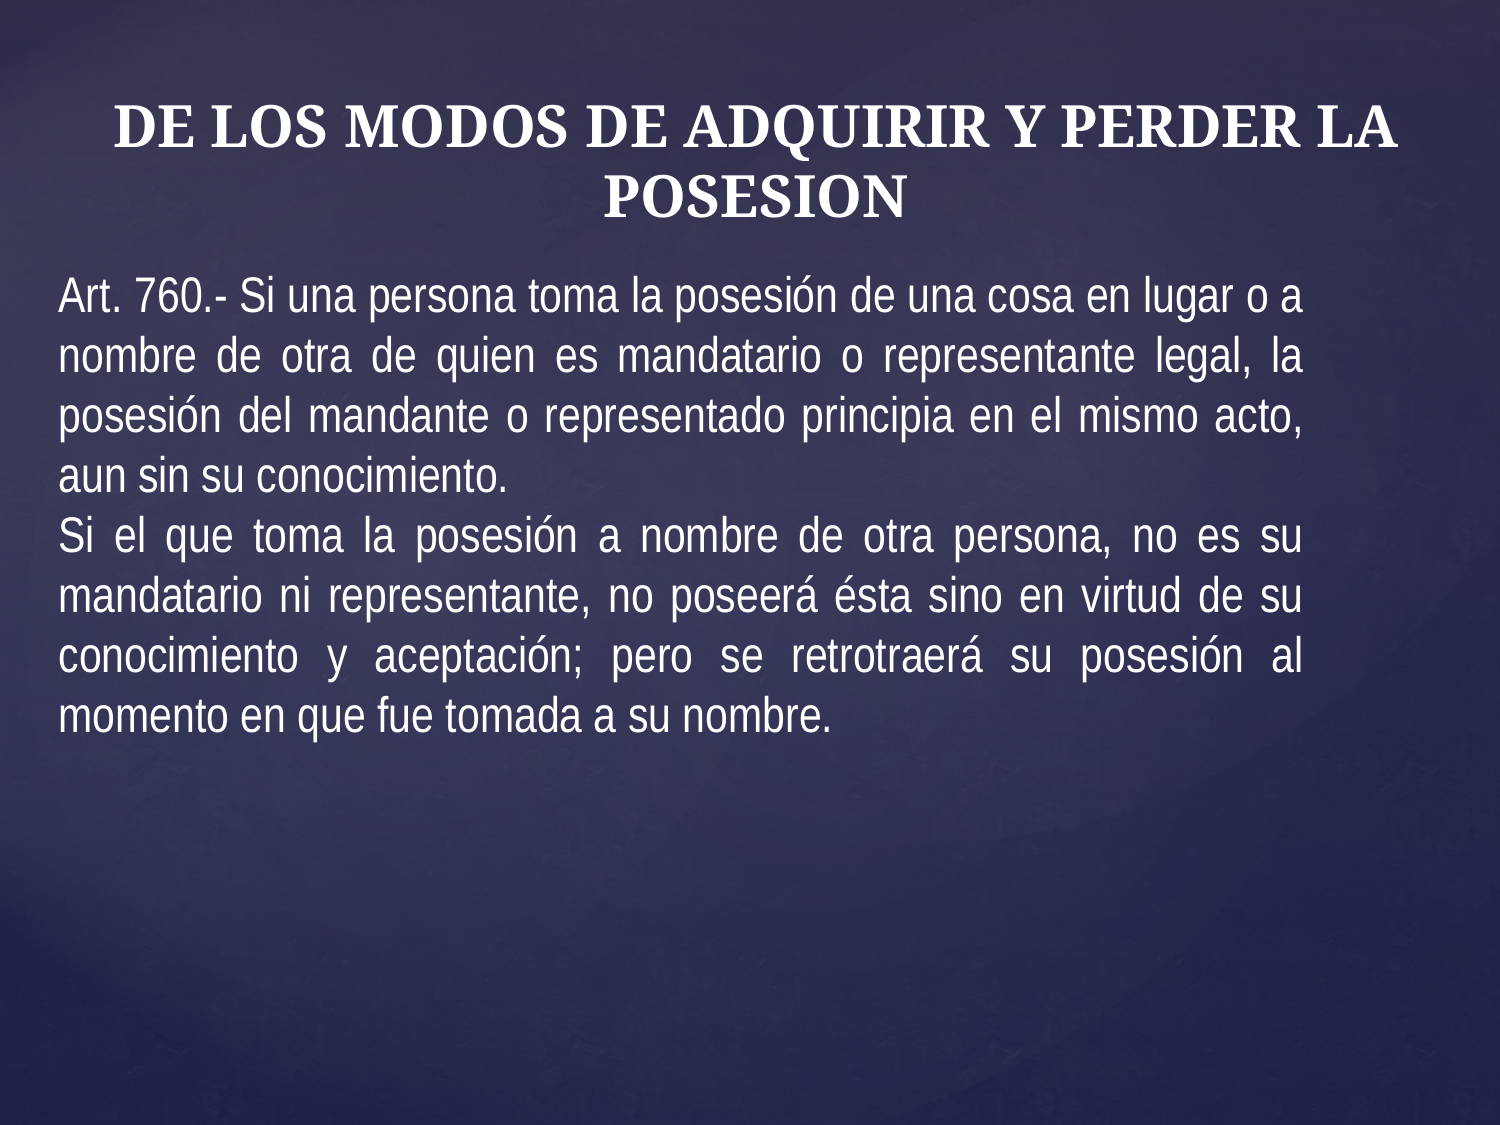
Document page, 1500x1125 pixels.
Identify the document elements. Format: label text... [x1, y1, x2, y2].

text_box DE LOS MODOS DE ADQUIRIR Y PERDER LA POSESION [64, 81, 1447, 237]
text_box Art. 760.- Si una persona toma la posesión de una cosa en lugar o a nombre de otra de quien es mandatario o representante legal, la posesión del mandante o representado principia en el mismo acto, aun sin su conocimiento. Si el que toma la posesión a nombre de otra persona, no es su mandatario ni representante, no poseerá ésta sino en virtud de su conocimiento y aceptación; pero se retrotraerá su posesión al momento en que fue tomada a su nombre. [43, 255, 1320, 751]
